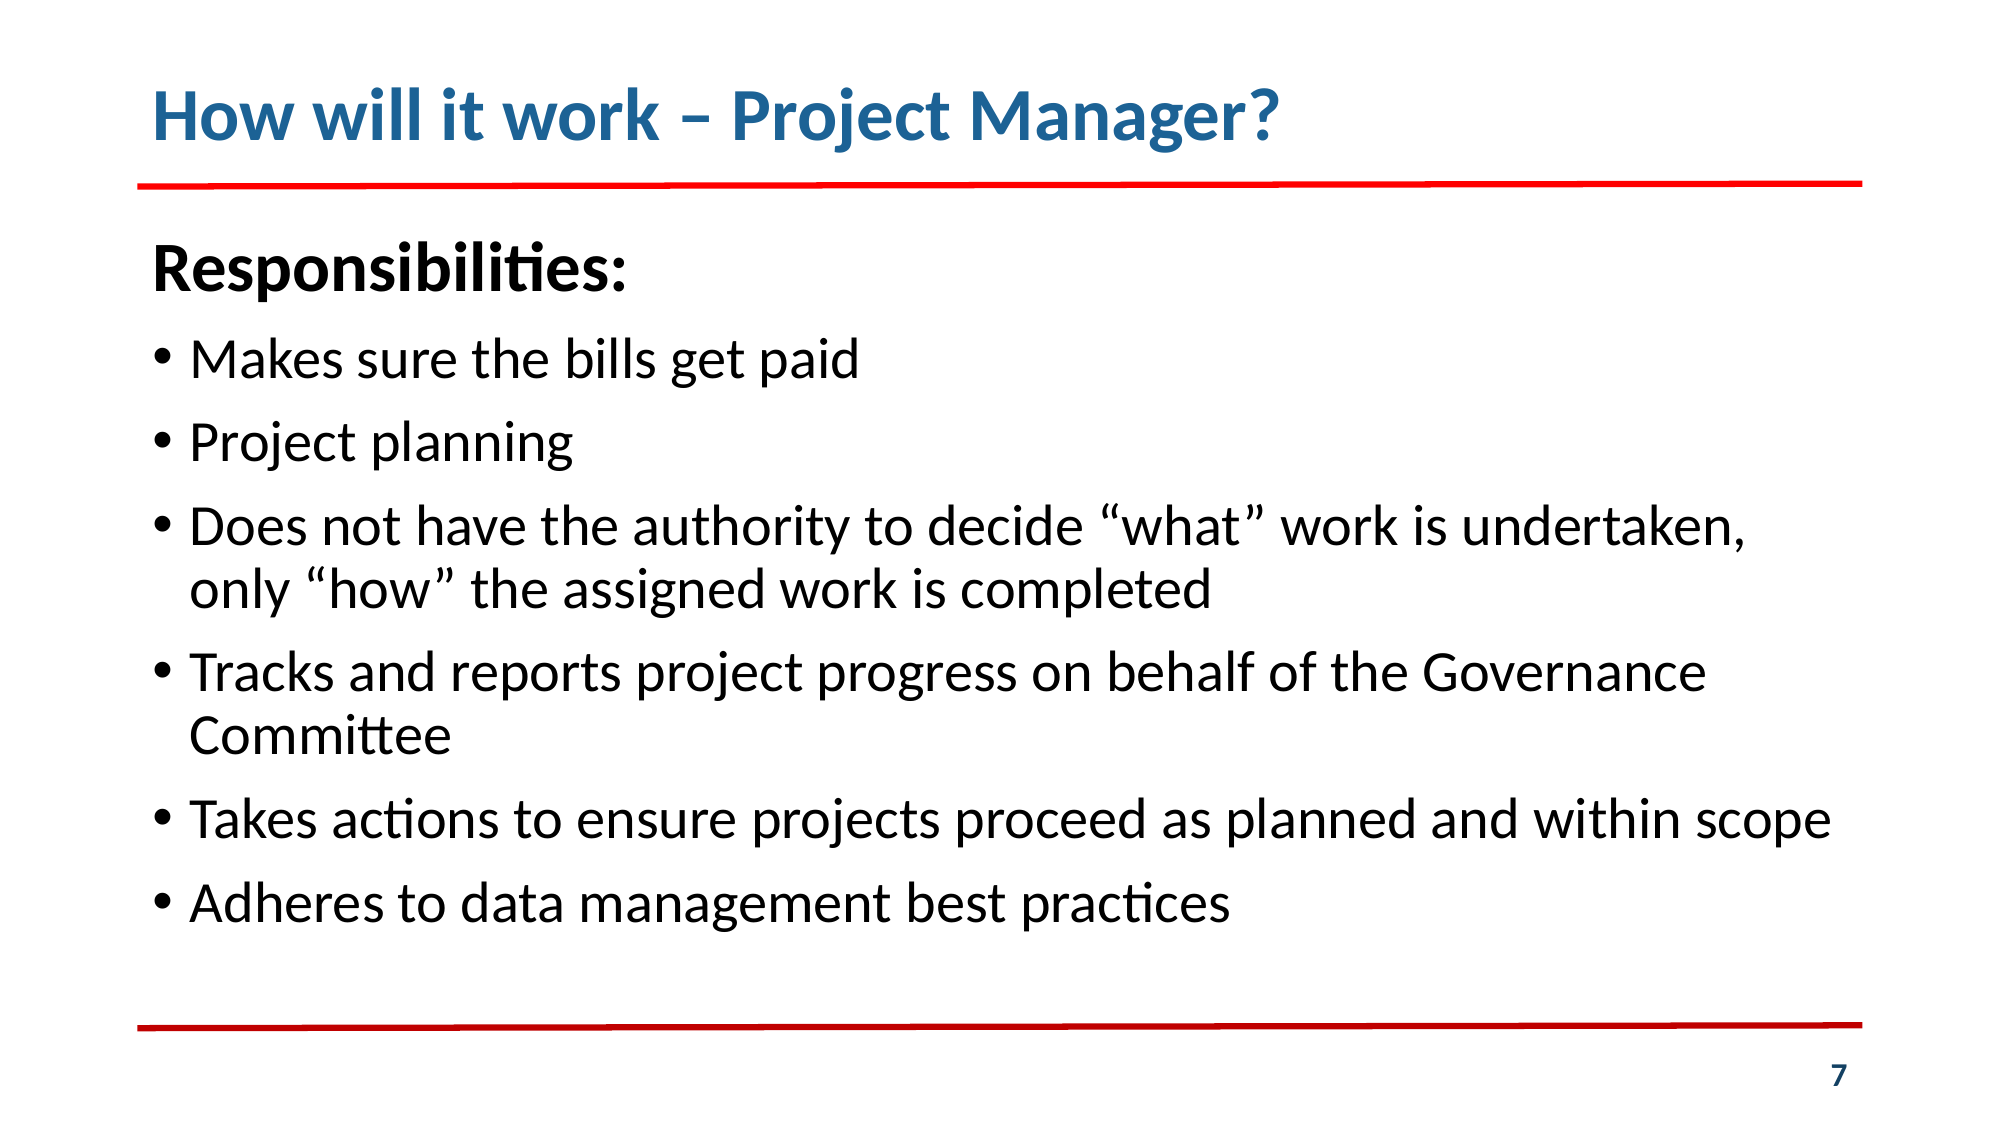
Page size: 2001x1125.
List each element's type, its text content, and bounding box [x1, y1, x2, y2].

list Responsibilities: Makes sure the bills get paid Project planning Does not have the authority to decide “what” work is undertaken, only “how” the assigned work is completed Tracks and reports project progress on behalf of the Governance Committee Takes actions to ensure projects proceed as planned and within scope Adheres to data management best practices [137, 223, 1863, 1014]
title How will it work – Project Manager? [137, 59, 1863, 172]
slide_number 7 [1412, 1042, 1863, 1103]
